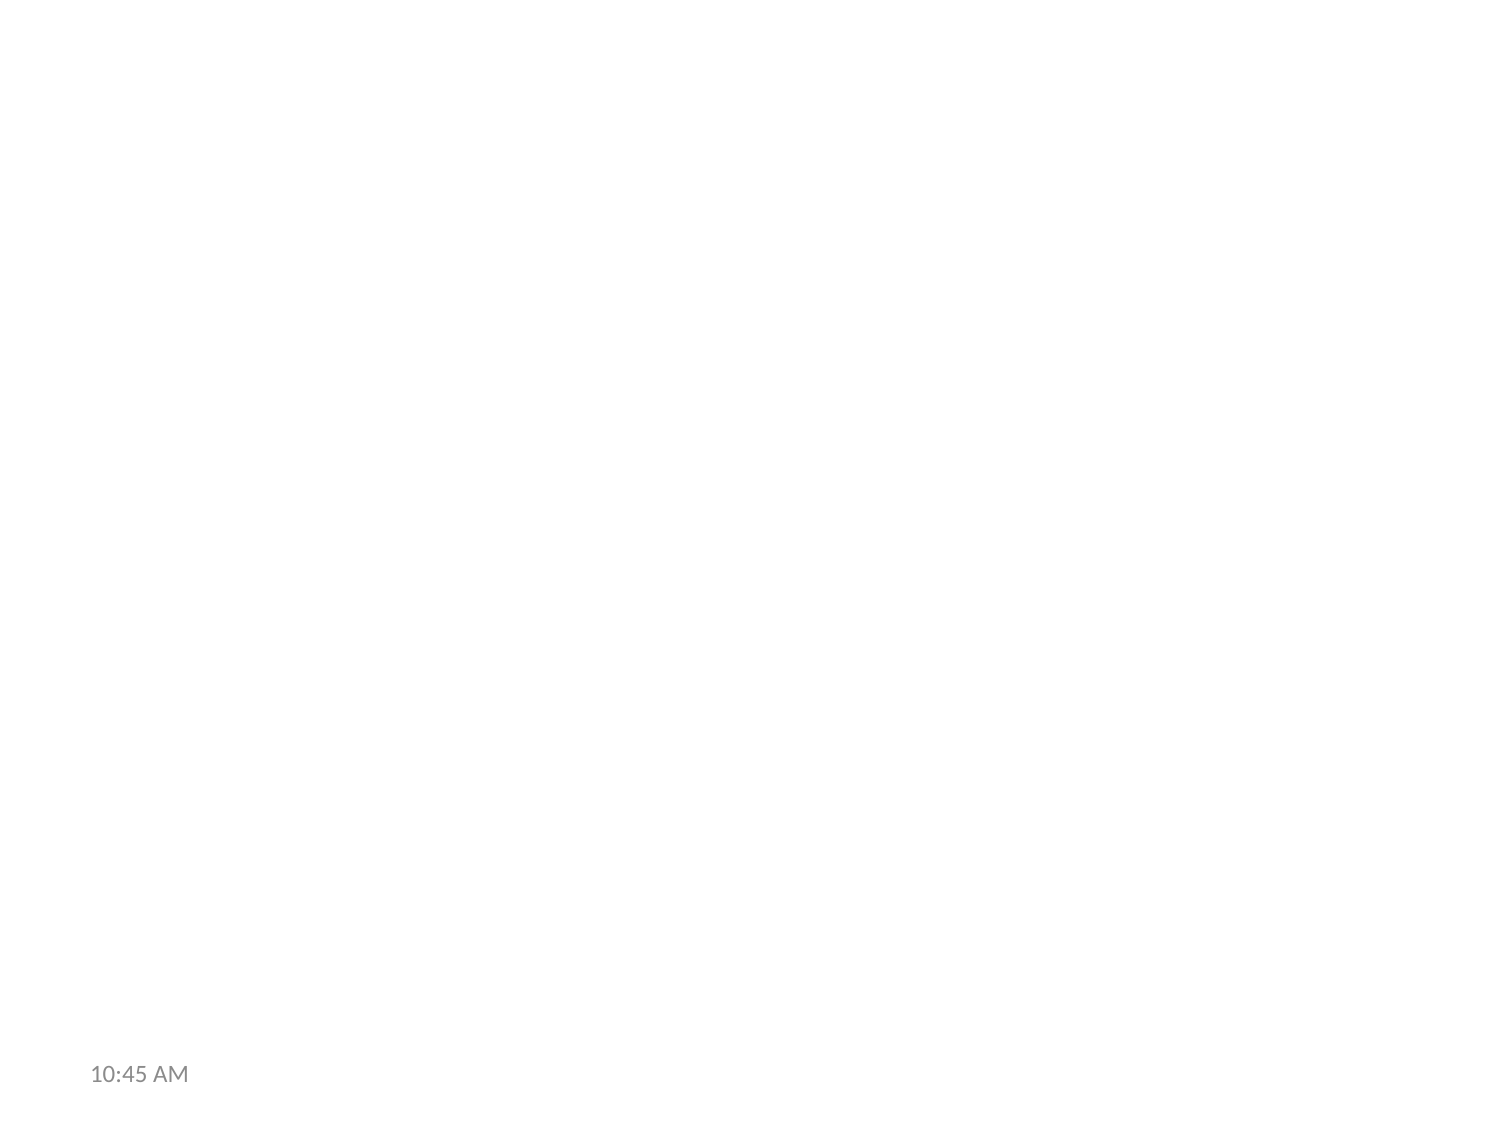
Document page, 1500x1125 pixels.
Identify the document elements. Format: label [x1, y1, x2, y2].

slide_number [75, 1042, 425, 1103]
